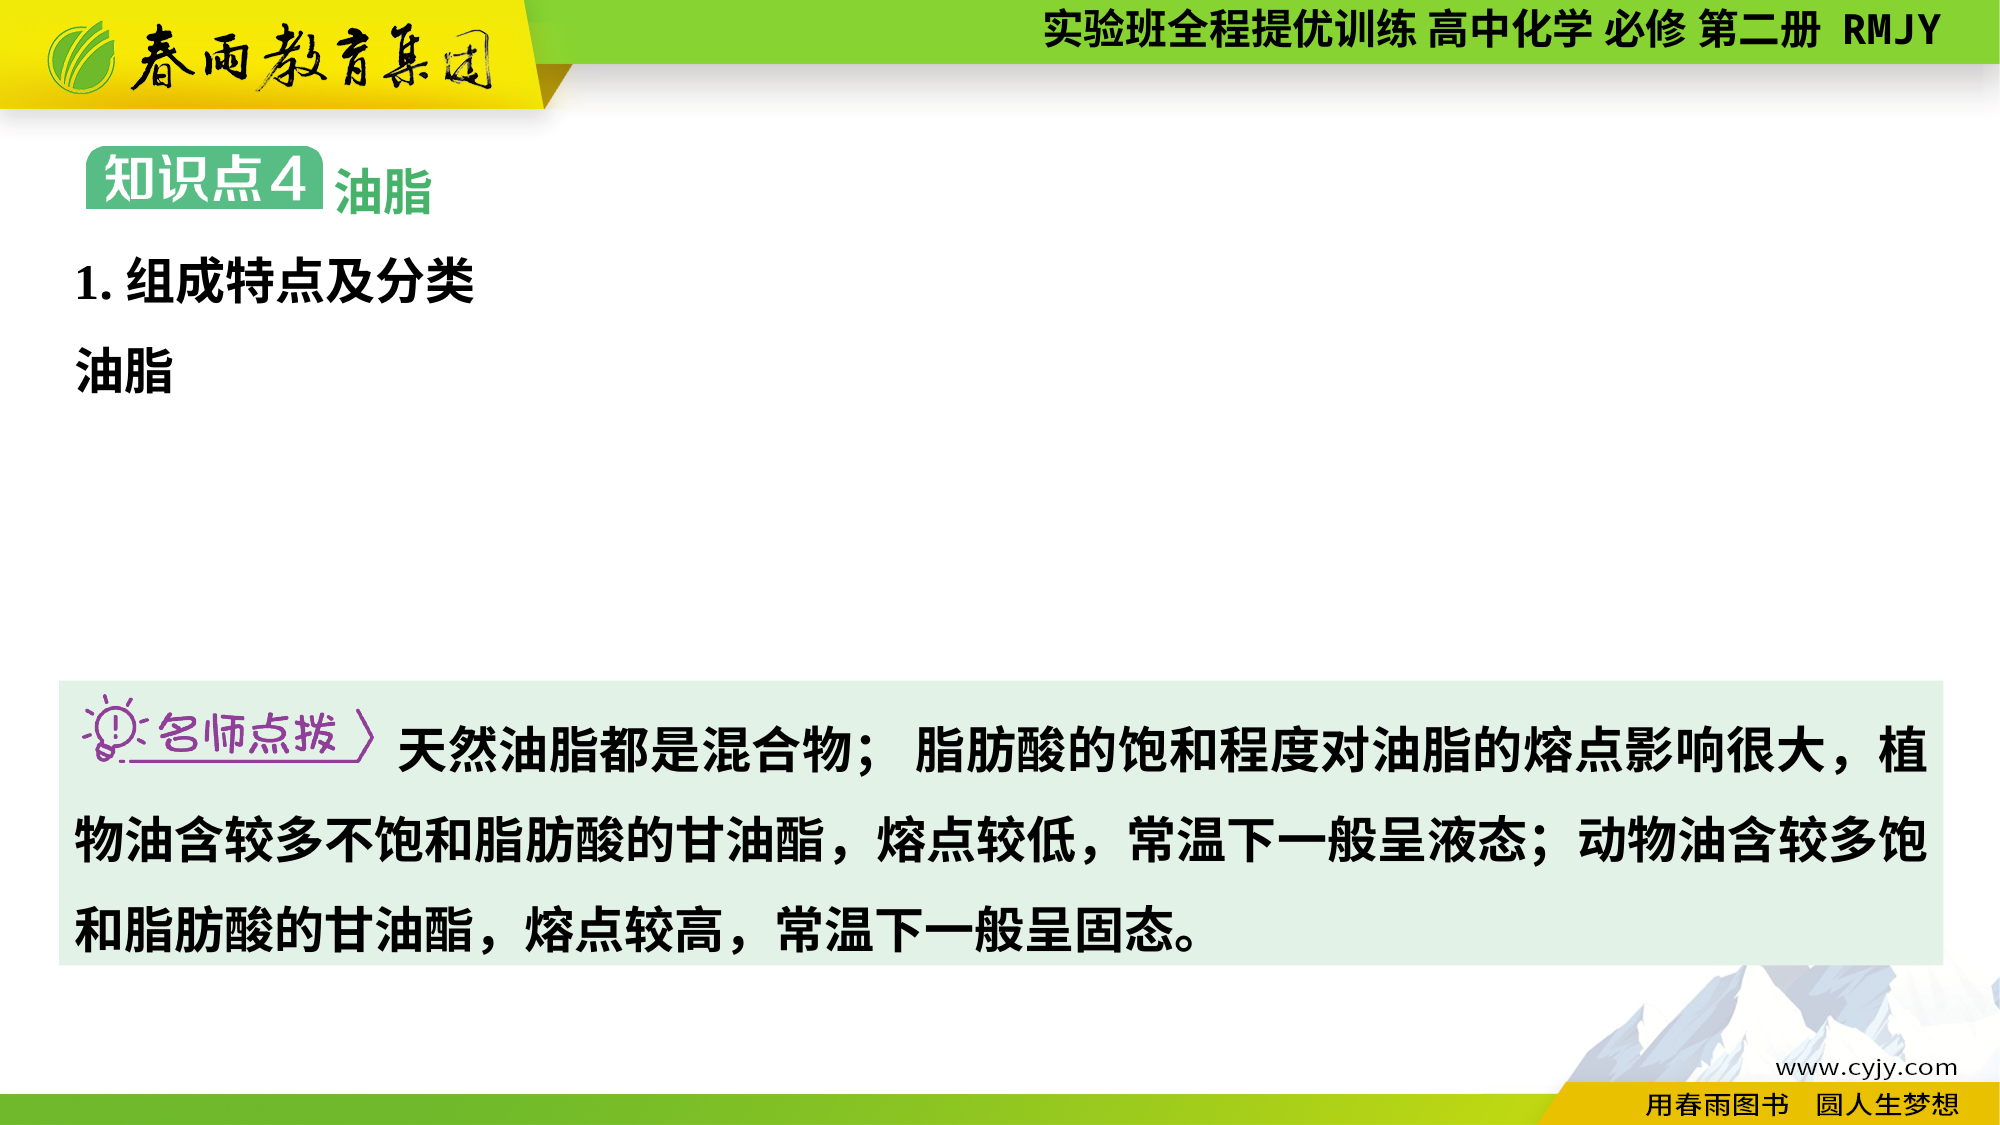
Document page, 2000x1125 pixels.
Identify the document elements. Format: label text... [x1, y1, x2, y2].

text_box 天然油脂都是混合物； 脂肪酸的饱和程度对油脂的熔点影响很大，植物油含较多不饱和脂肪酸的甘油酯，熔点较低，常温下一般呈液态；动物油含较多饱和脂肪酸的甘油酯，熔点较高，常温下一般呈固态。 [59, 680, 1944, 966]
picture [0, 0, 2000, 1125]
